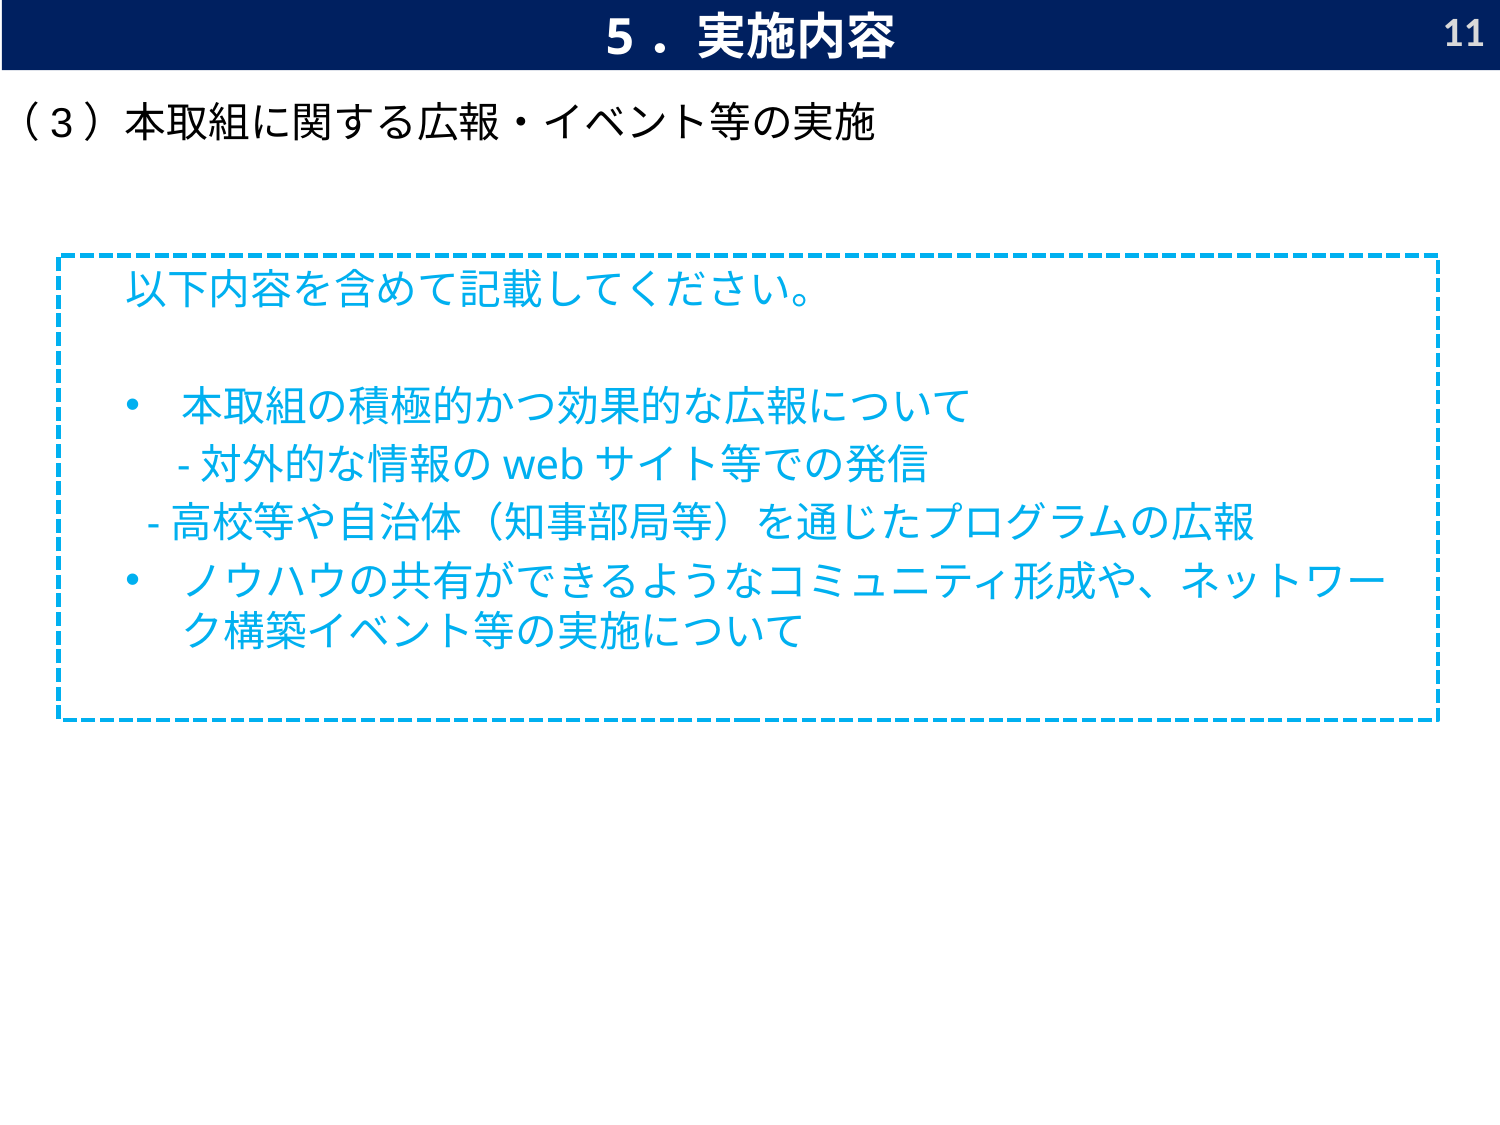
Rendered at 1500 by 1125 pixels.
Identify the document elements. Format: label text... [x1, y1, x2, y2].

text_box 以下内容を含めて記載してください。 本取組の積極的かつ効果的な広報について -対外的な情報のwebサイト等での発信 -高校等や自治体（知事部局等）を通じたプログラムの広報 ノウハウの共有ができるようなコミュニティ形成や、ネットワーク構築イベント等の実施について [58, 255, 1438, 721]
slide_number 11 [1149, 0, 1500, 60]
text_box 5．実施内容 [1, 0, 1500, 71]
text_box （3）本取組に関する広報・イベント等の実施 [0, 88, 892, 154]
